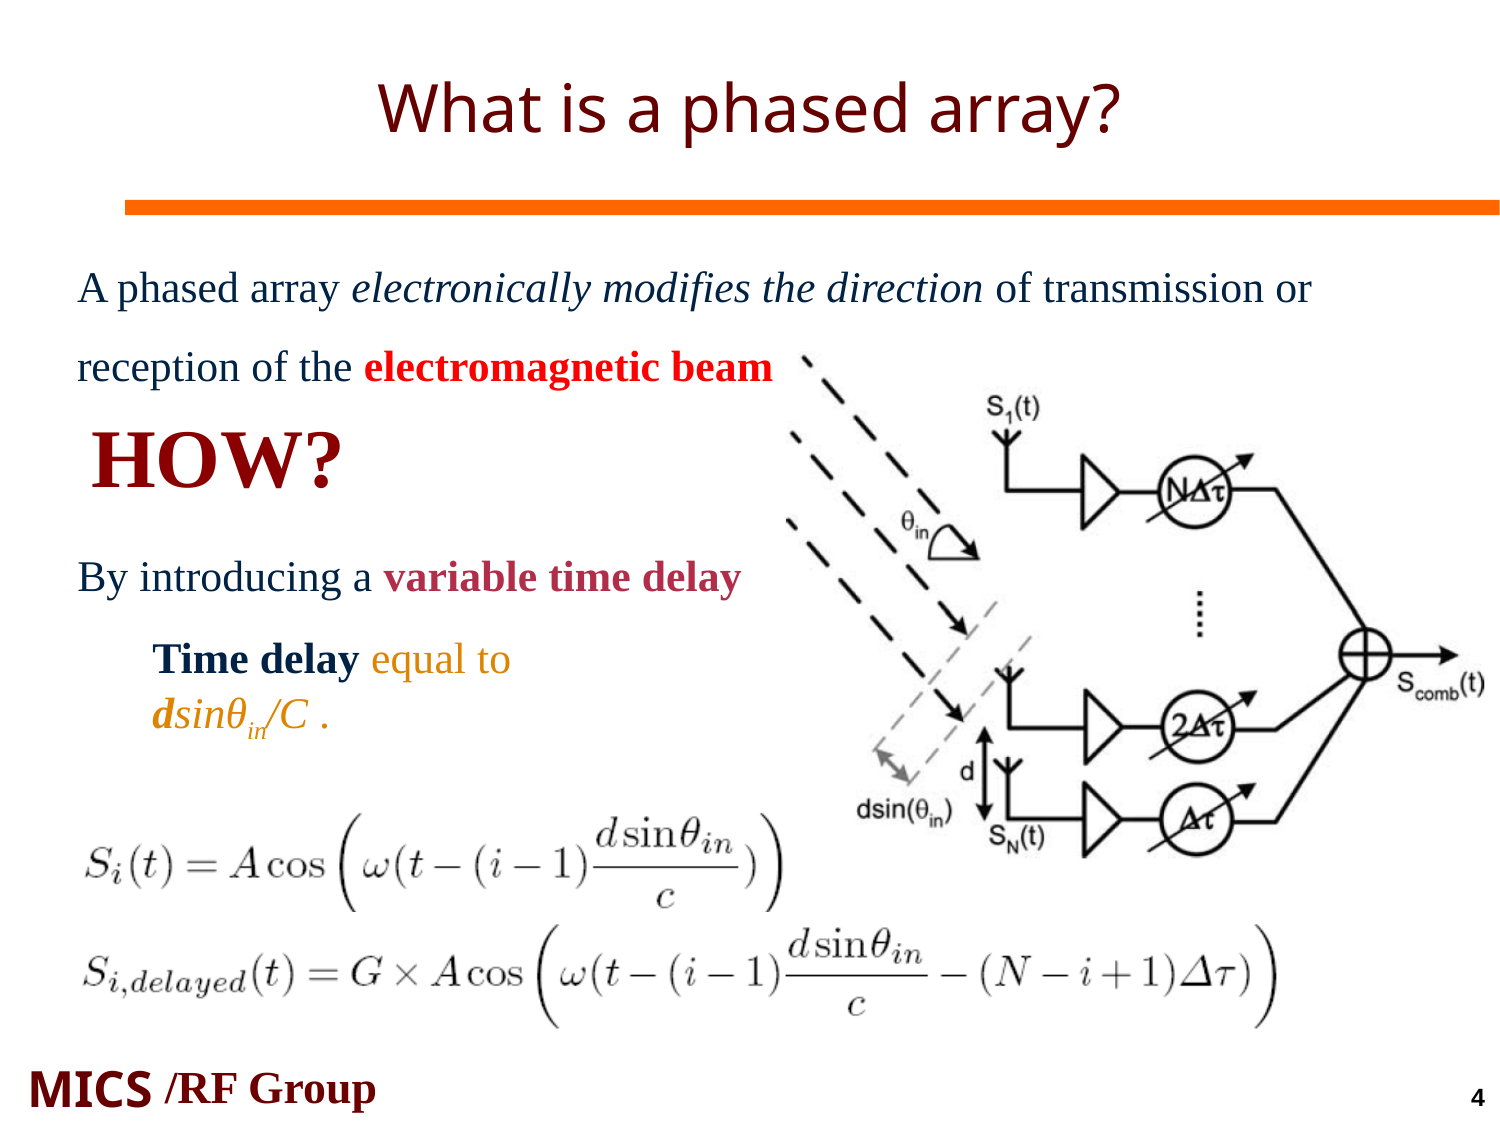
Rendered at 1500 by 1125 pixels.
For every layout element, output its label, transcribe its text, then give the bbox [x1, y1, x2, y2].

picture [74, 337, 1493, 1046]
text_box Time delay equal to dsinθin/C . [137, 612, 625, 753]
text_box A phased array electronically modifies the direction of transmission or reception of the electromagnetic beam. [62, 224, 1488, 398]
text_box How? [76, 396, 361, 512]
slide_number 4 [1425, 1067, 1500, 1125]
title What is a phased array? [112, 12, 1388, 201]
text_box /RF Group [149, 1055, 438, 1120]
text_box By introducing a variable time delay [62, 514, 769, 608]
